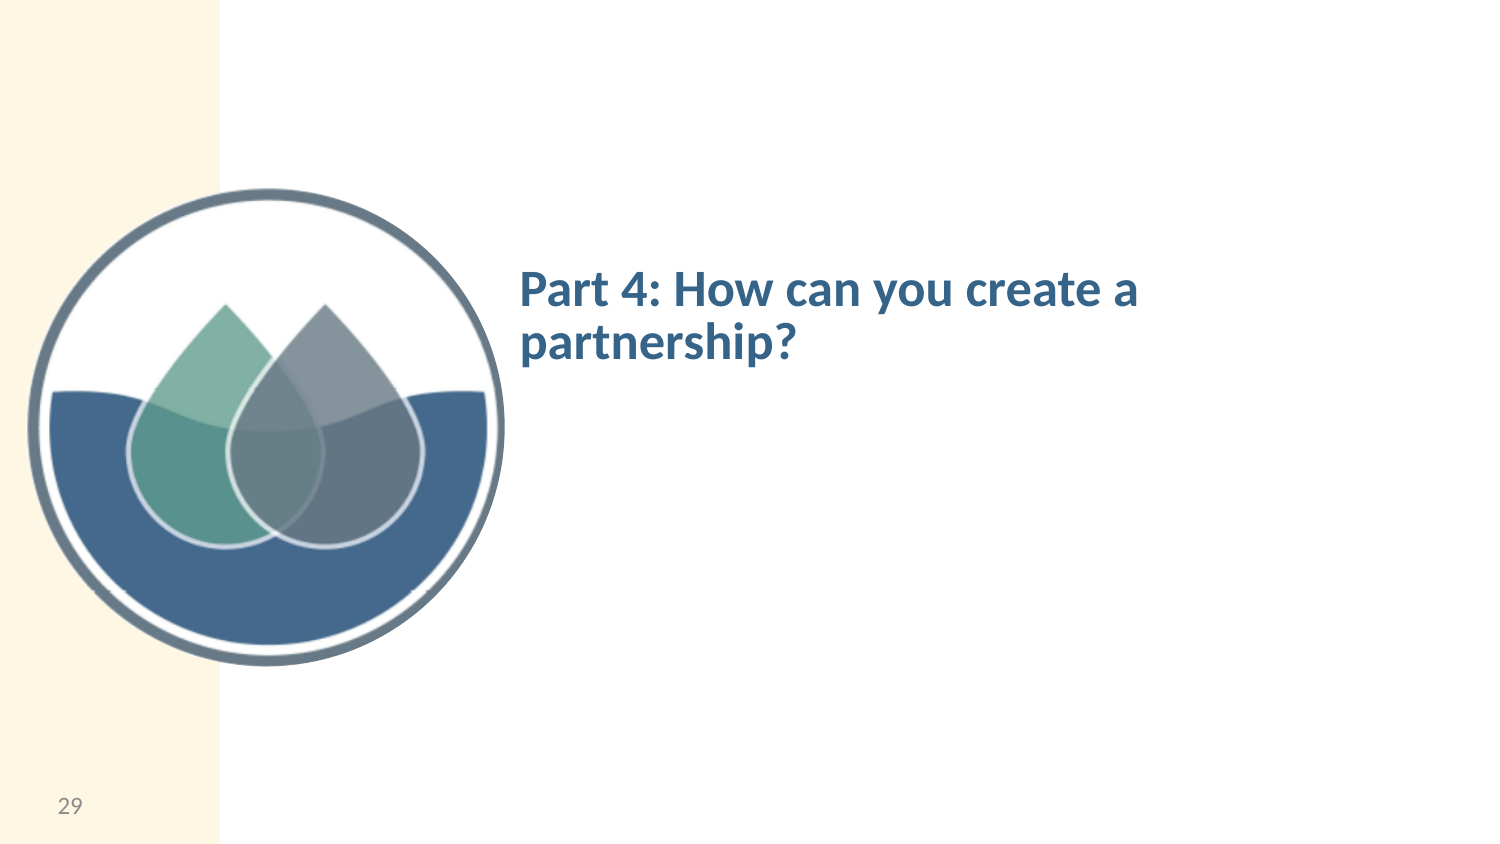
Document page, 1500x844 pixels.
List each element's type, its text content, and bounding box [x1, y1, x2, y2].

title Part 4: How can you create a partnership? [504, 255, 1373, 442]
slide_number 29 [16, 782, 124, 828]
